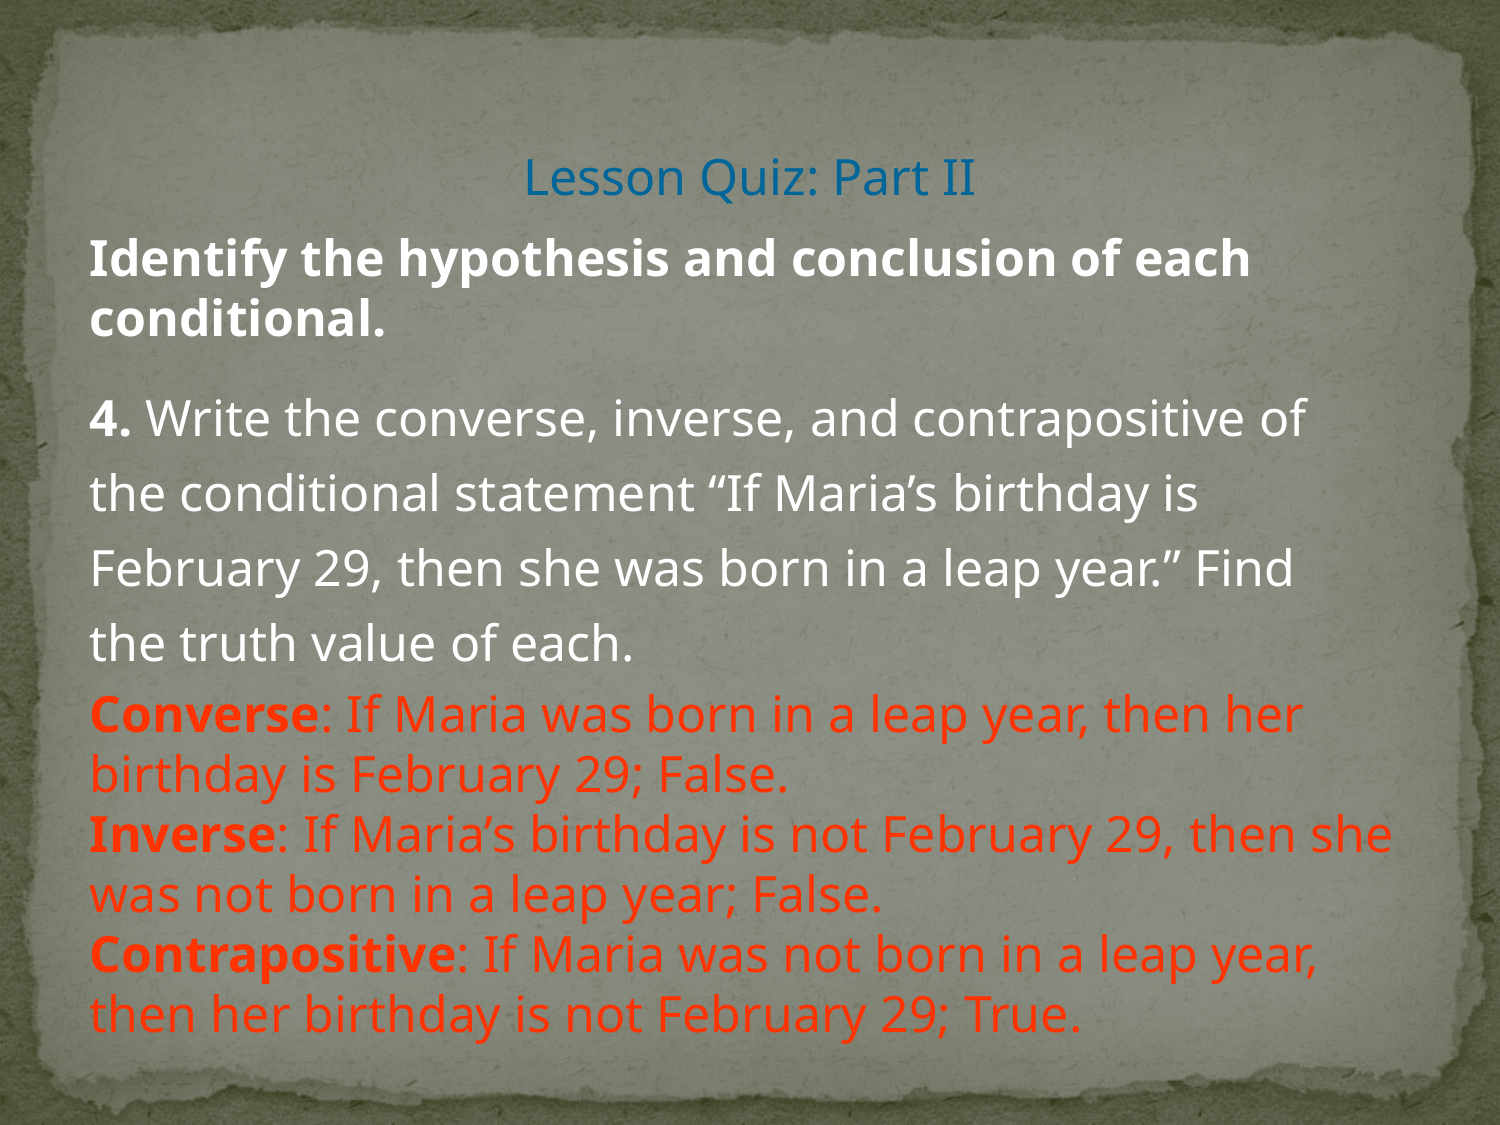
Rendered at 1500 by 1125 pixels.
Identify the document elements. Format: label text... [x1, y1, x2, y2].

text_box Converse: If Maria was born in a leap year, then her birthday is February 29; False. Inverse: If Maria’s birthday is not February 29, then she was not born in a leap year; False. Contrapositive: If Maria was not born in a leap year, then her birthday is not February 29; True. [74, 674, 1425, 1050]
text_box Identify the hypothesis and conclusion of each conditional. 4. Write the converse, inverse, and contrapositive of the conditional statement “If Maria’s birthday is February 29, then she was born in a leap year.” Find the truth value of each. [75, 219, 1375, 674]
text_box Lesson Quiz: Part II [0, 137, 1500, 213]
